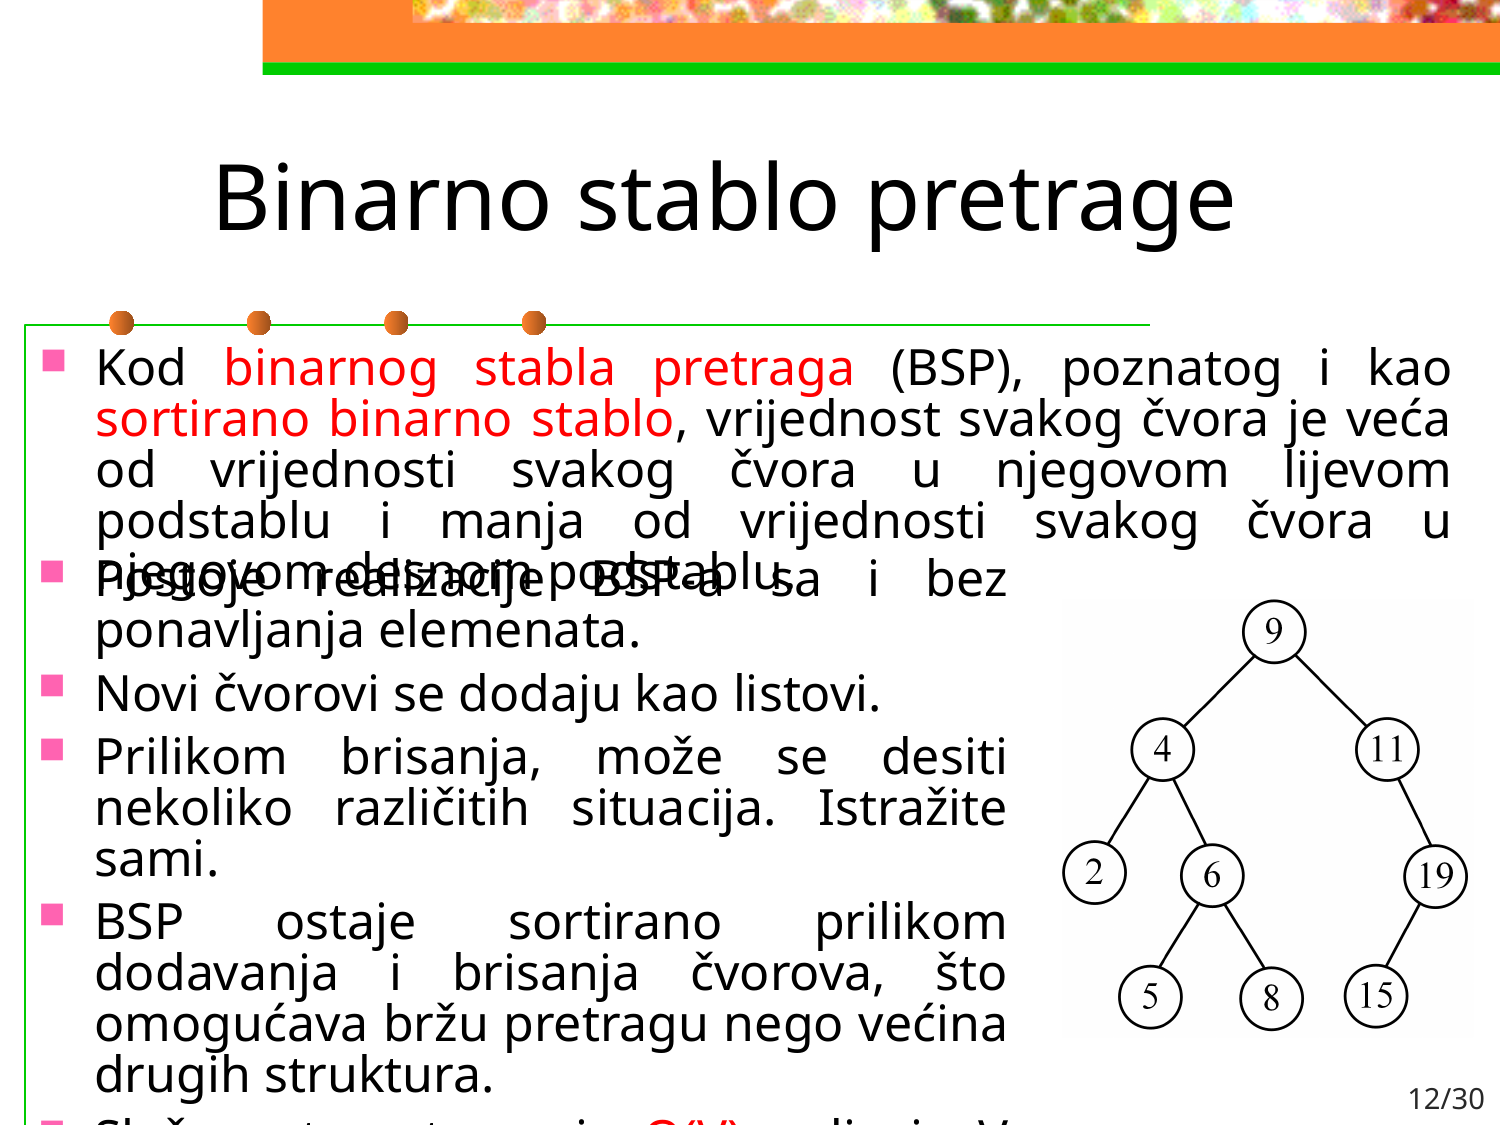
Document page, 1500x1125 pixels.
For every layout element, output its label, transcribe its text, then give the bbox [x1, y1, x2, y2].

title Binarno stablo pretrage [87, 99, 1363, 288]
picture [412, 0, 1500, 23]
text_box 12/30 [1374, 1072, 1500, 1123]
list Kod binarnog stabla pretraga (BSP), poznatog i kao sortirano binarno stablo, vrijednost svakog čvora je veća od vrijednosti svakog čvora u njegovom lijevom podstablu i manja od vrijednosti svakog čvora u njegovom desnom podstablu. [24, 337, 1468, 743]
text_box Postoje realizacije BSP-a sa i bez ponavljanja elemenata. Novi čvorovi se dodaju kao listovi. Prilikom brisanja, može se desiti nekoliko različitih situacija. Istražite sami. BSP ostaje sortirano prilikom dodavanja i brisanja čvorova, što omogućava bržu pretragu nego većina drugih struktura. Složenost pretrage je O(V), gdje je V visina stabla. [23, 548, 1024, 1097]
picture [1062, 599, 1474, 1038]
